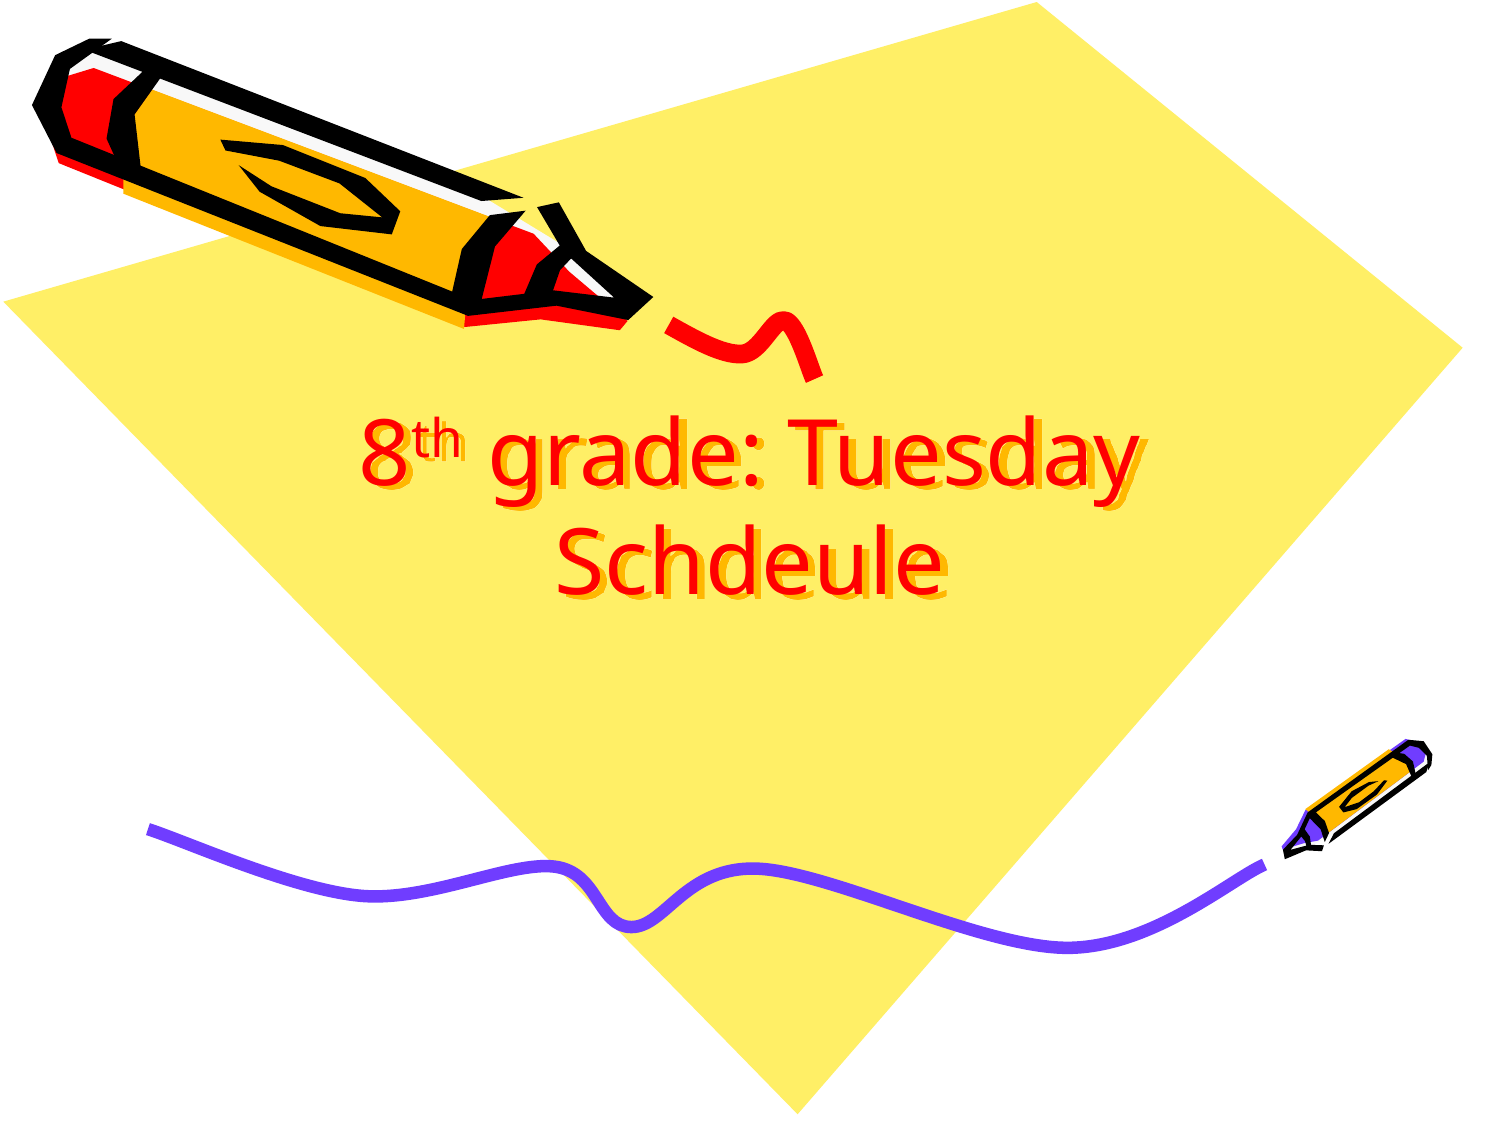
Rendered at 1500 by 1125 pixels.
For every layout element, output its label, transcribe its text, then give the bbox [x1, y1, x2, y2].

title 8th grade: Tuesday Schdeule [224, 247, 1276, 622]
